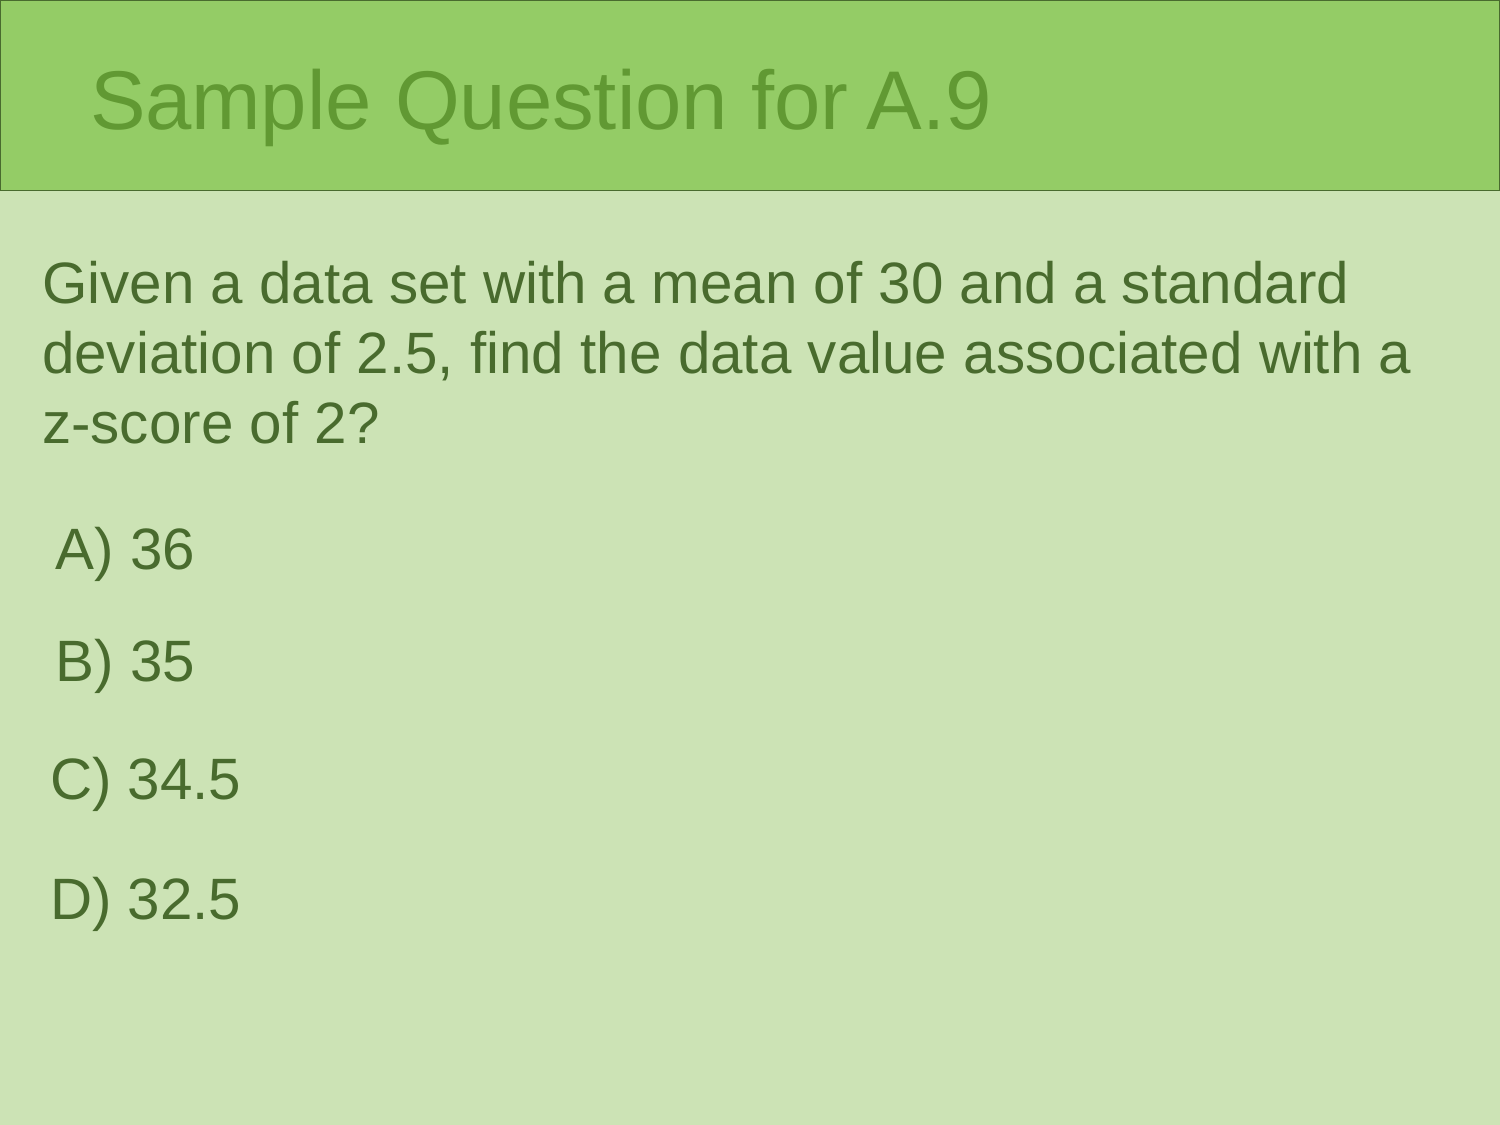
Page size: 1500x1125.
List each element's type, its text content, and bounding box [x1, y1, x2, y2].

title Sample Question for A.9 [74, 30, 1406, 162]
text_box A) 36 [41, 503, 526, 589]
text_box Given a data set with a mean of 30 and a standard deviation of 2.5, find the data value associated with a z-score of 2? [27, 237, 1500, 463]
text_box B) 35 [41, 615, 695, 701]
text_box D) 32.5 [35, 853, 550, 939]
text_box C) 34.5 [35, 733, 611, 819]
